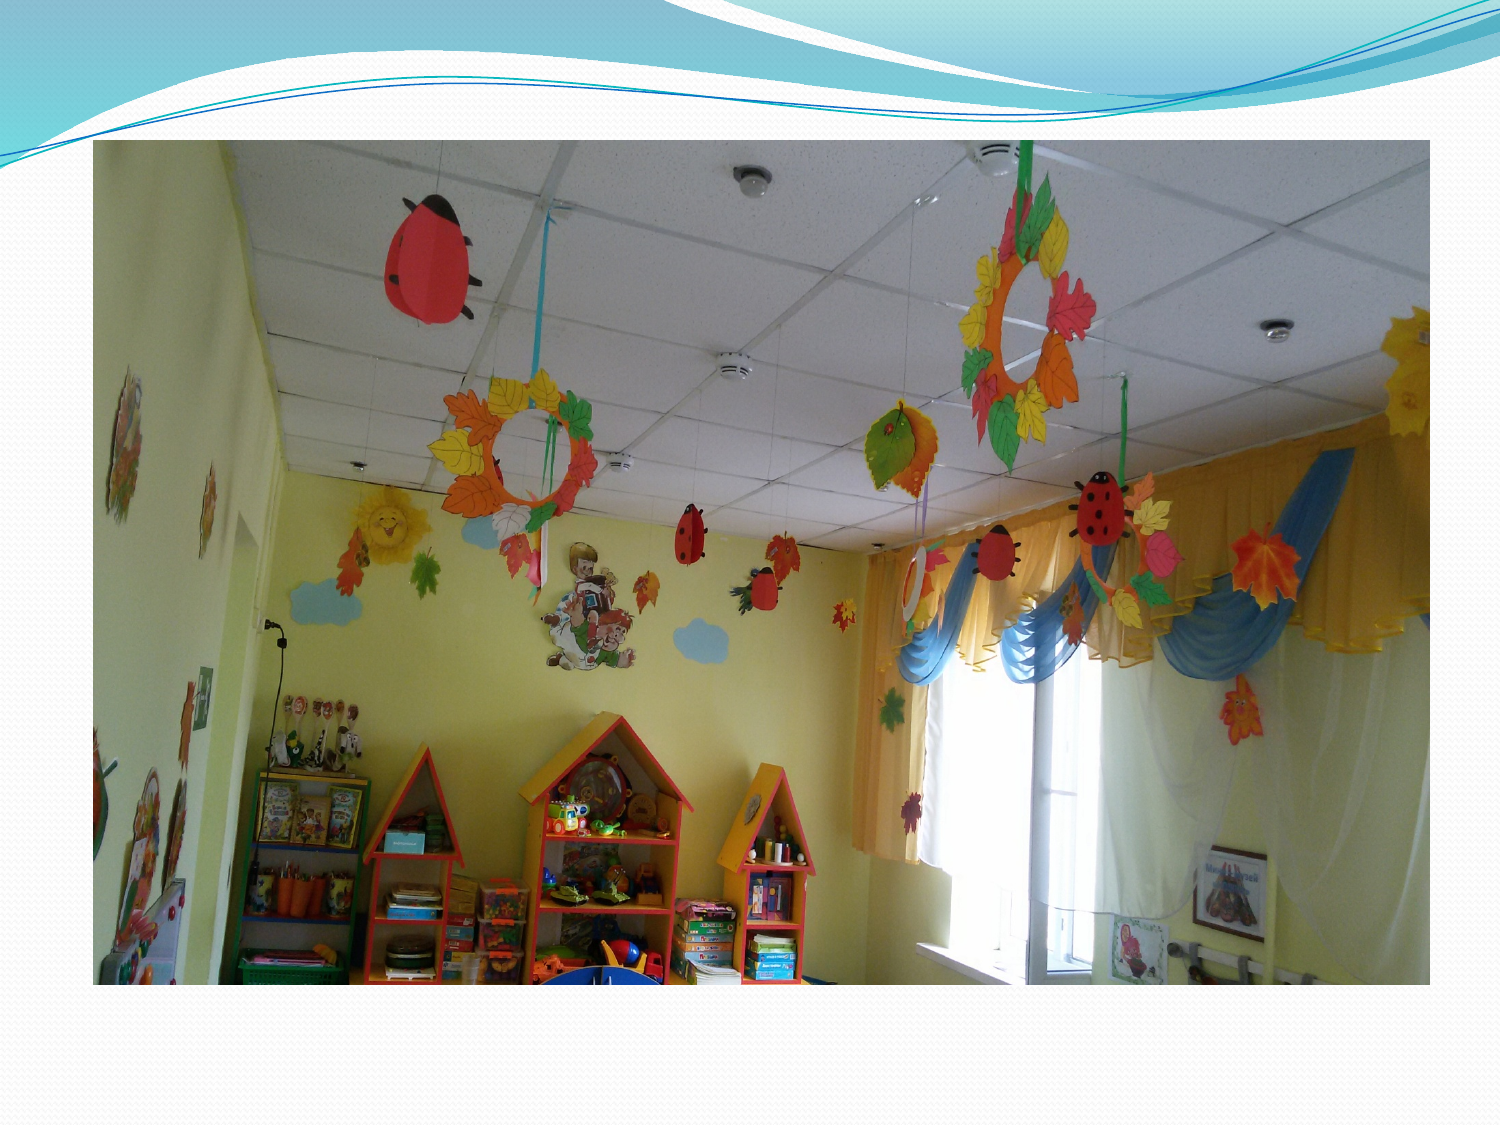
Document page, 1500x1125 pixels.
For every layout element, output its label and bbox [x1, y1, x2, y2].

picture [93, 140, 1430, 985]
